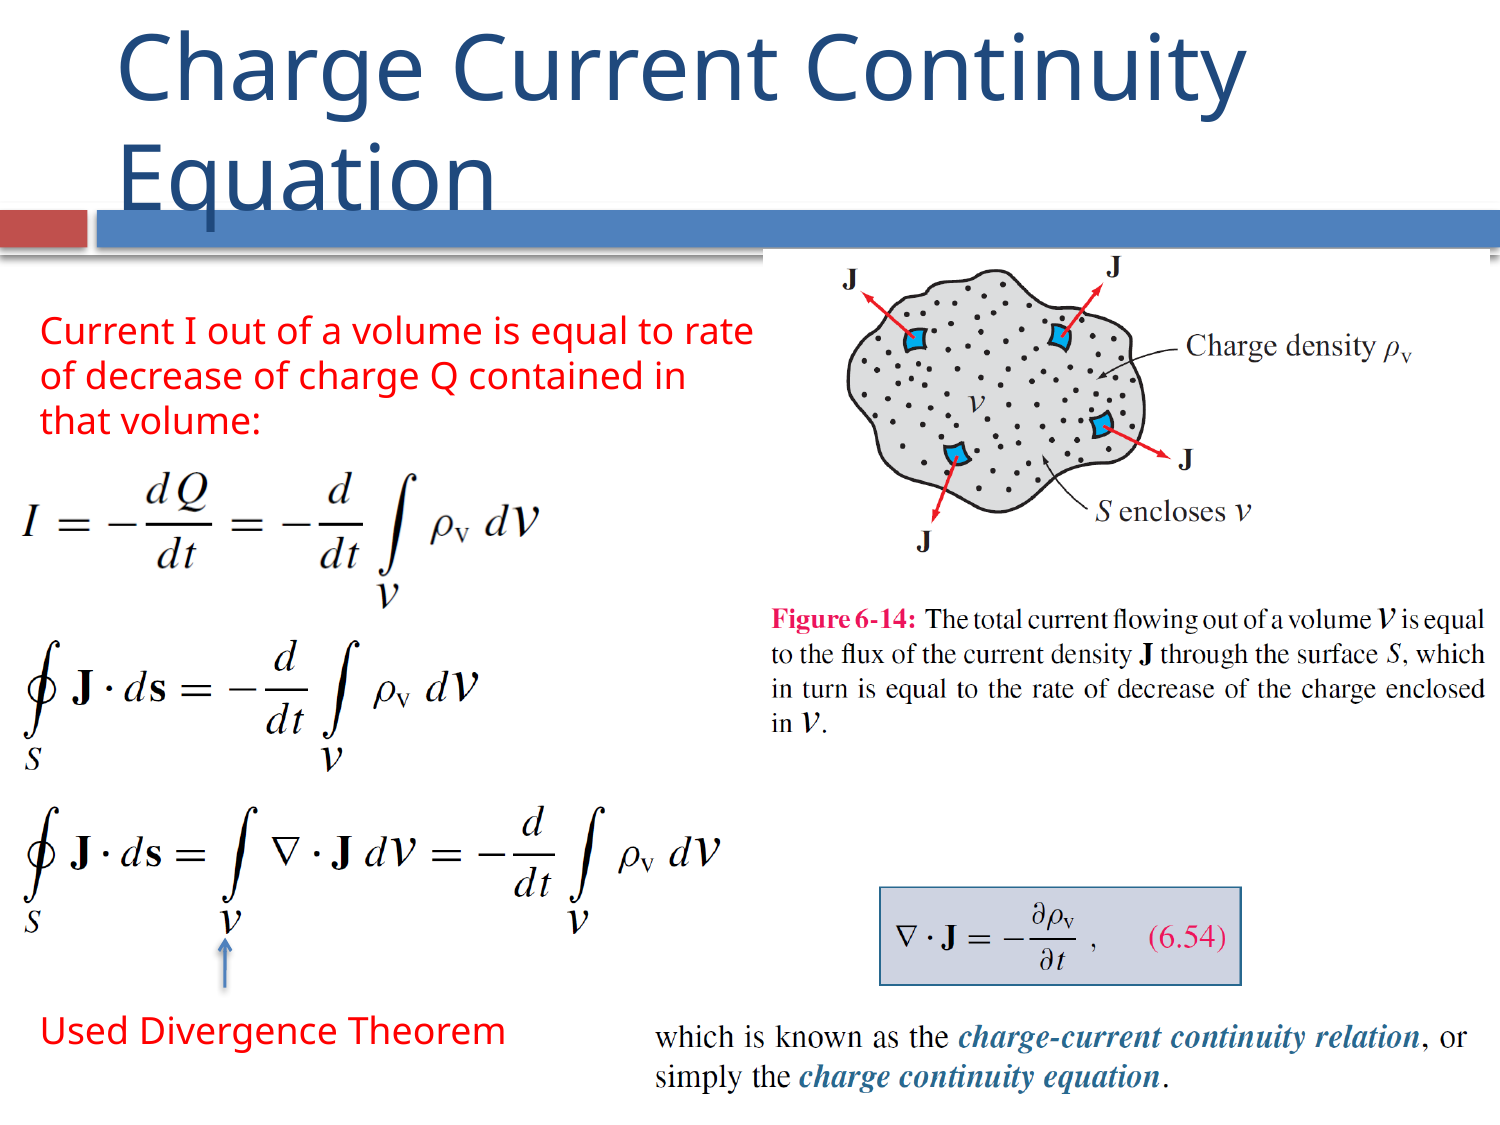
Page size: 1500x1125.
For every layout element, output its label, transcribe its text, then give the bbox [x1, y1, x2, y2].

text_box Current I out of a volume is equal to rate of decrease of charge Q contained in that volume: [24, 299, 756, 450]
picture [17, 461, 544, 613]
title Charge Current Continuity Equation [100, 37, 1438, 200]
picture [17, 799, 1476, 1100]
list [762, 249, 1490, 738]
text_box Used Divergence Theorem [24, 999, 522, 1060]
picture [17, 634, 481, 776]
